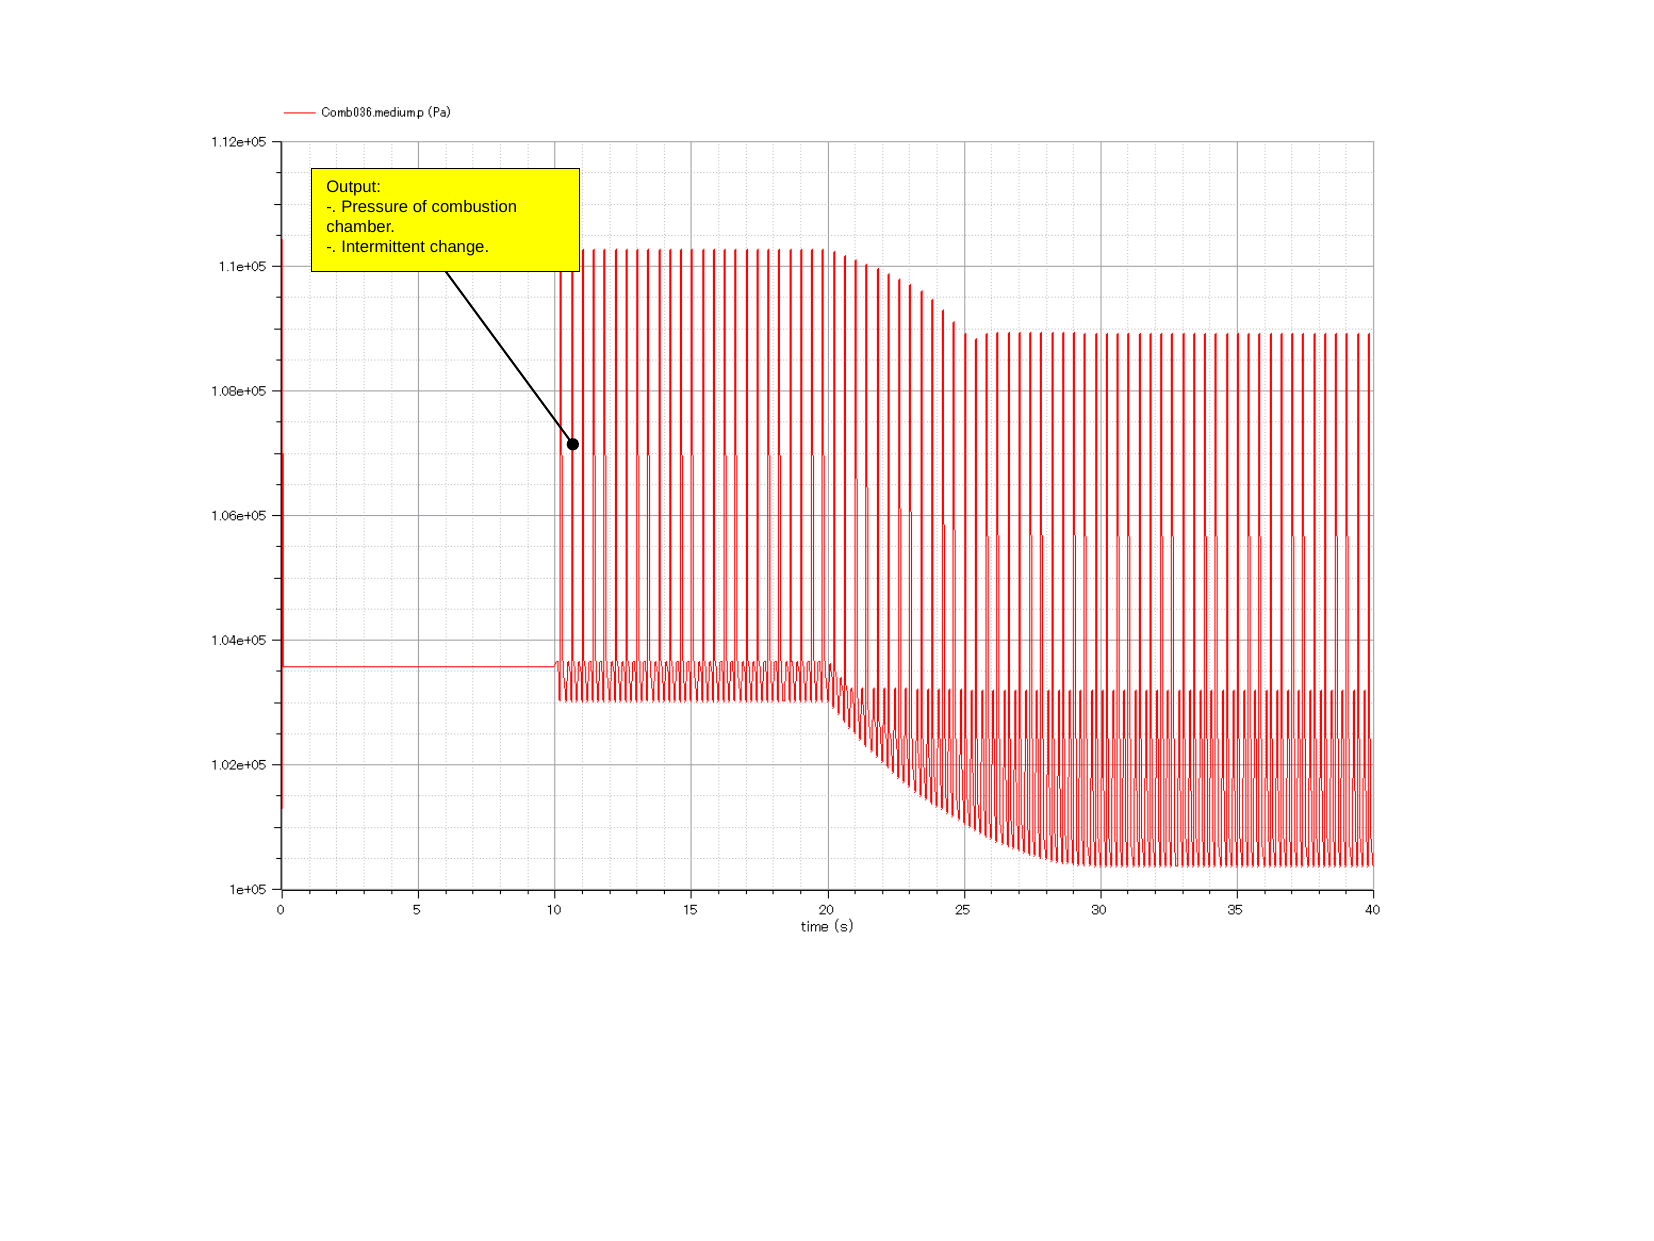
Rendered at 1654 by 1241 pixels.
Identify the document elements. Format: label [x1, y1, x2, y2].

picture [205, 88, 1387, 940]
text_box [445, 271, 574, 445]
